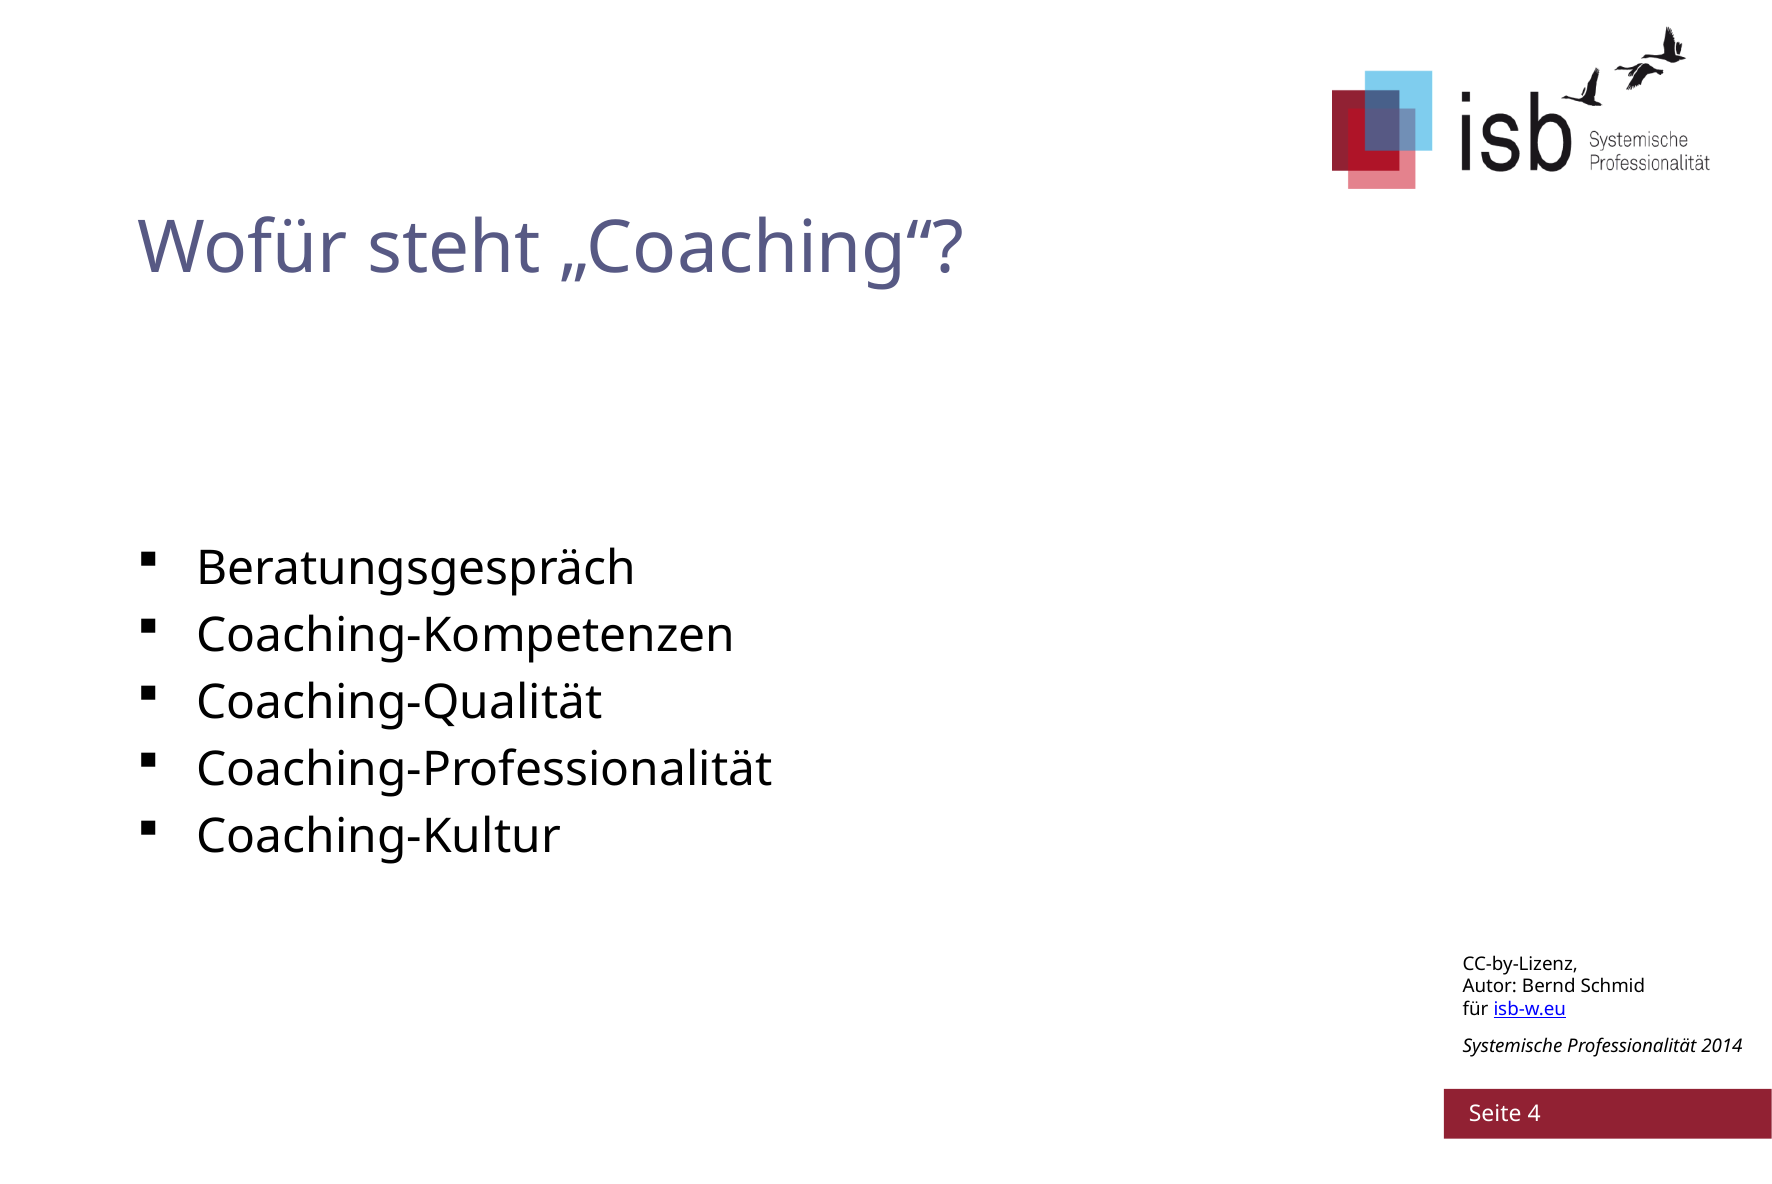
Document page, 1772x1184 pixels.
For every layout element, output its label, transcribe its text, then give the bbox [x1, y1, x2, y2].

title Wofür steht „Coaching“? [118, 94, 1444, 260]
list Beratungsgespräch Coaching-Kompetenzen Coaching-Qualität Coaching-Professionalität Coaching-Kultur [118, 260, 1444, 1139]
picture [1332, 20, 1725, 194]
slide_number Seite 4 [1443, 1088, 1772, 1139]
